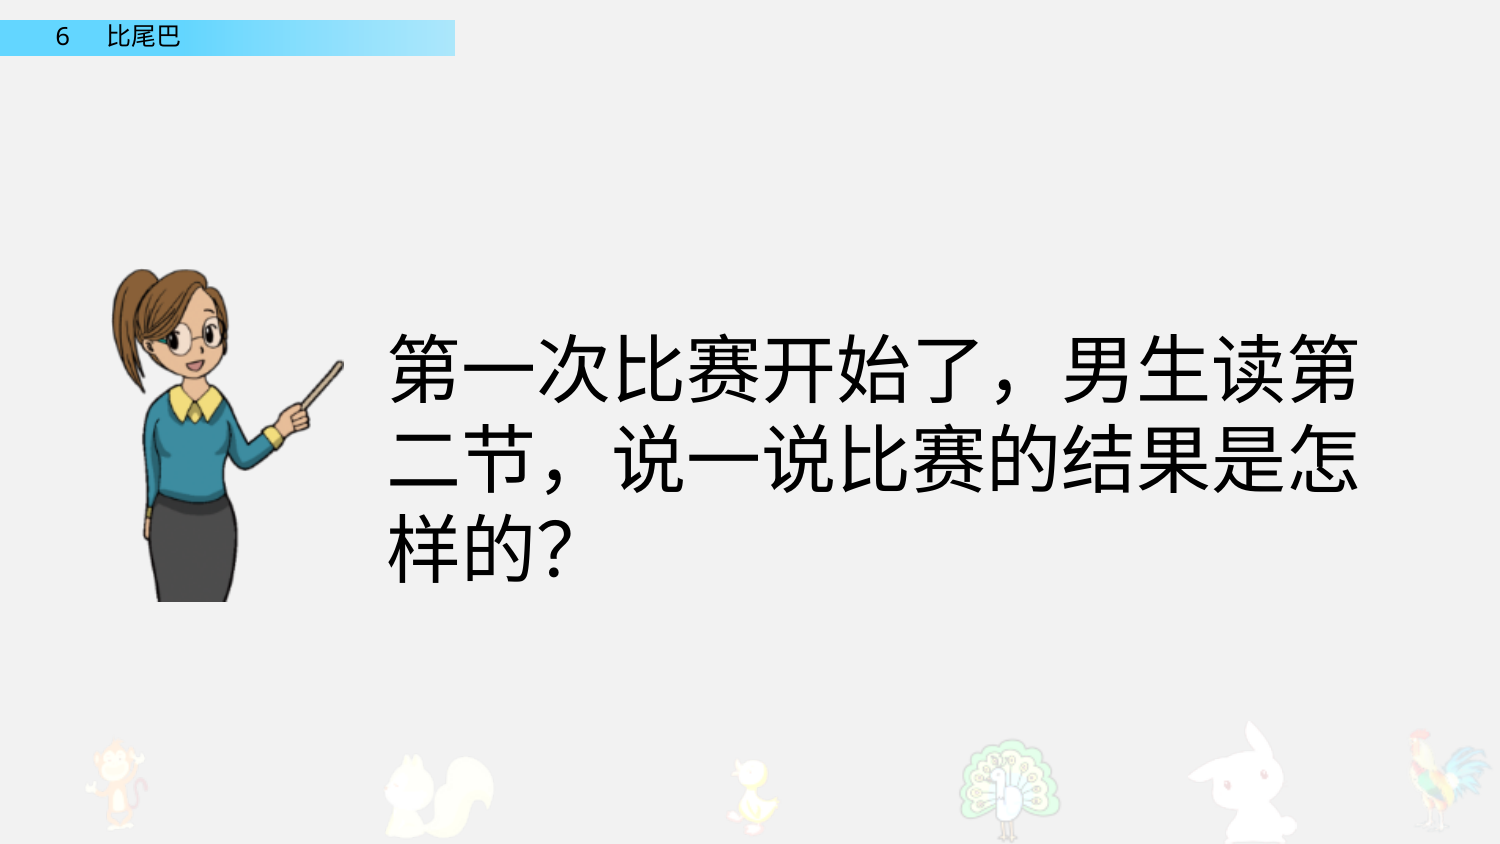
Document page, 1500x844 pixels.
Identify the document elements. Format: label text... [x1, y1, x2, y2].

text_box 第一次比赛开始了，男生读第二节，说一说比赛的结果是怎样的？ [371, 315, 1400, 601]
picture [111, 268, 344, 602]
